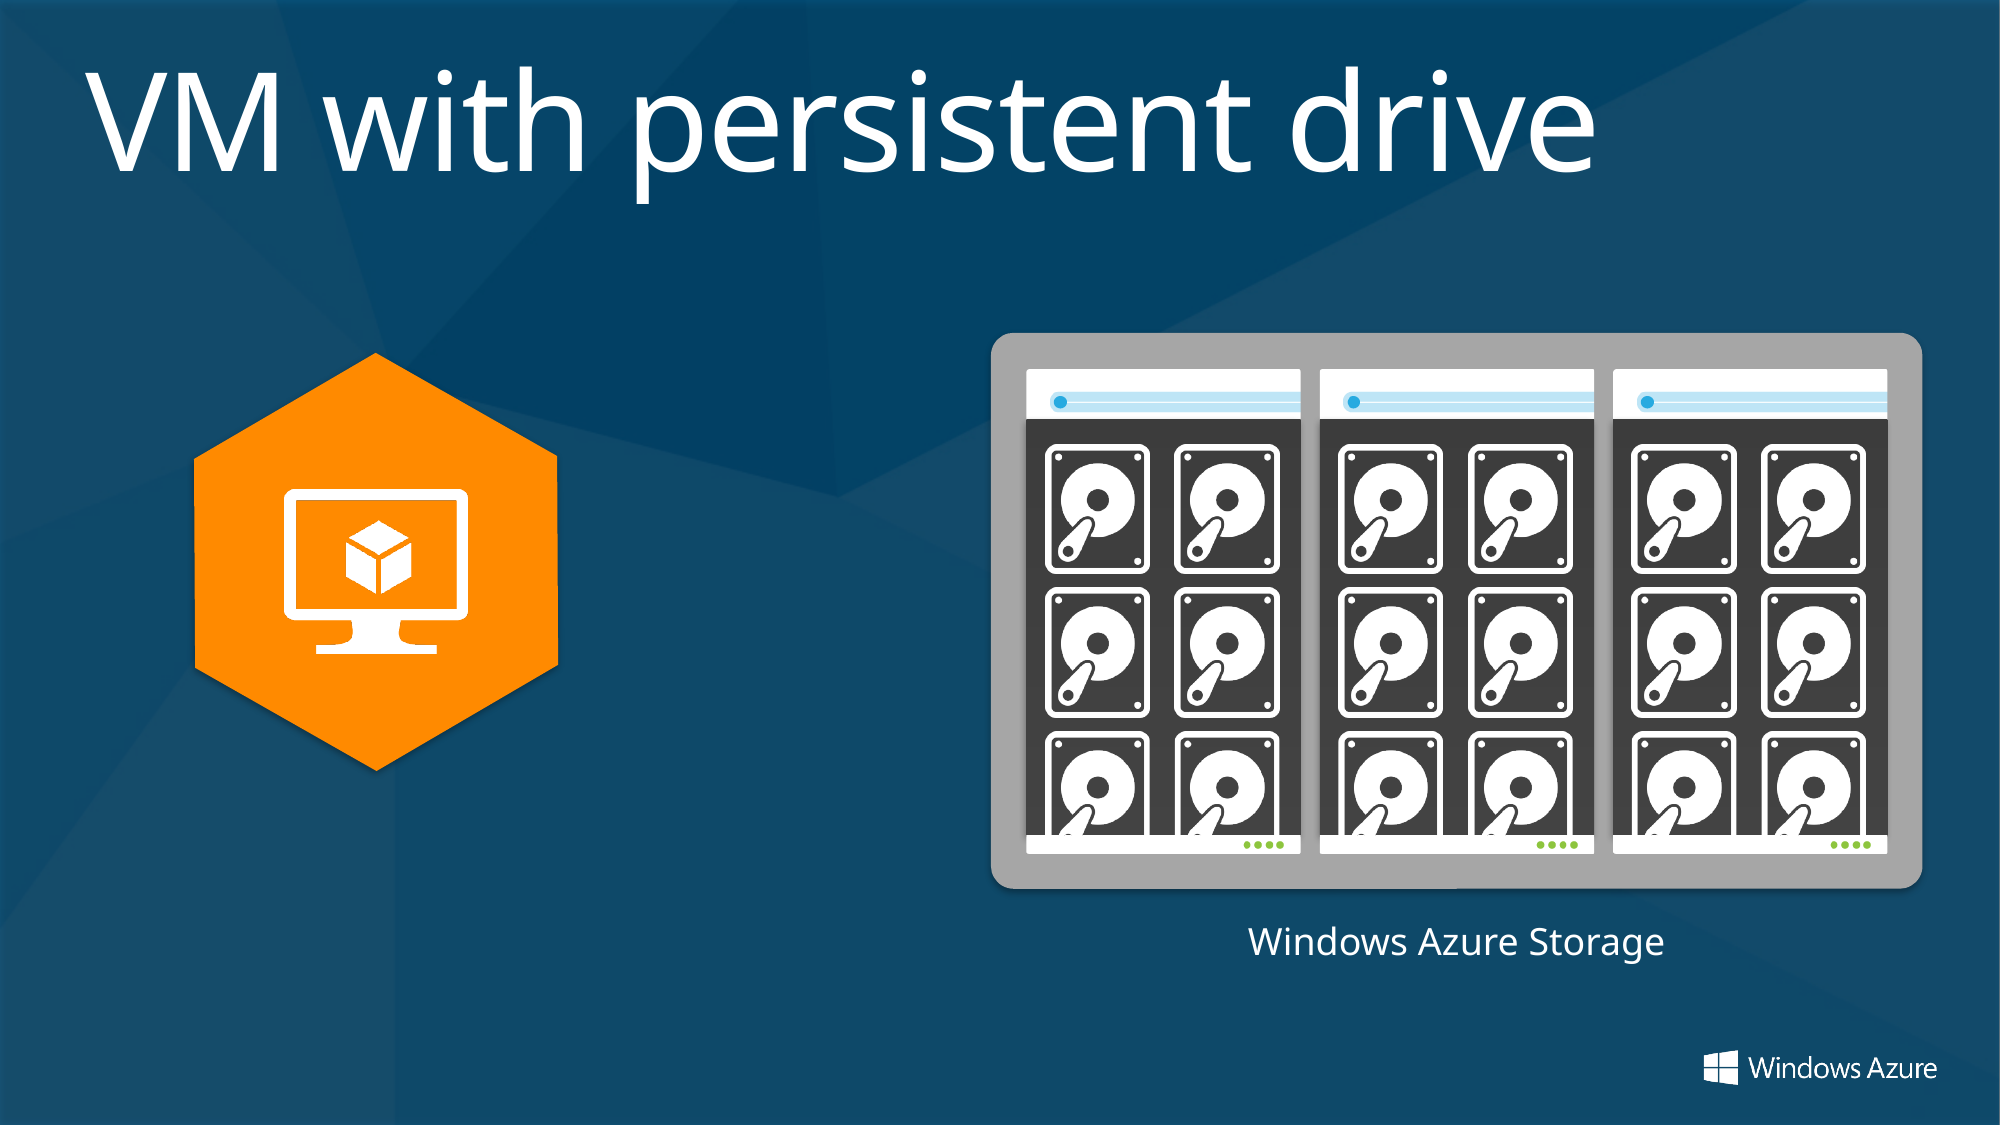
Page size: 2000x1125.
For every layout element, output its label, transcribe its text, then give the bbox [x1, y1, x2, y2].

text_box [166, 380, 587, 743]
text_box [990, 332, 1923, 889]
text_box Windows Azure Storage [1200, 923, 1713, 965]
picture [0, 0, 2000, 1125]
text_box VM with persistent drive [85, 66, 1914, 189]
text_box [1026, 369, 1301, 854]
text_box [1612, 369, 1888, 854]
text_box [1044, 444, 1280, 836]
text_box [1631, 444, 1867, 836]
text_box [1319, 369, 1595, 854]
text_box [1338, 444, 1573, 836]
